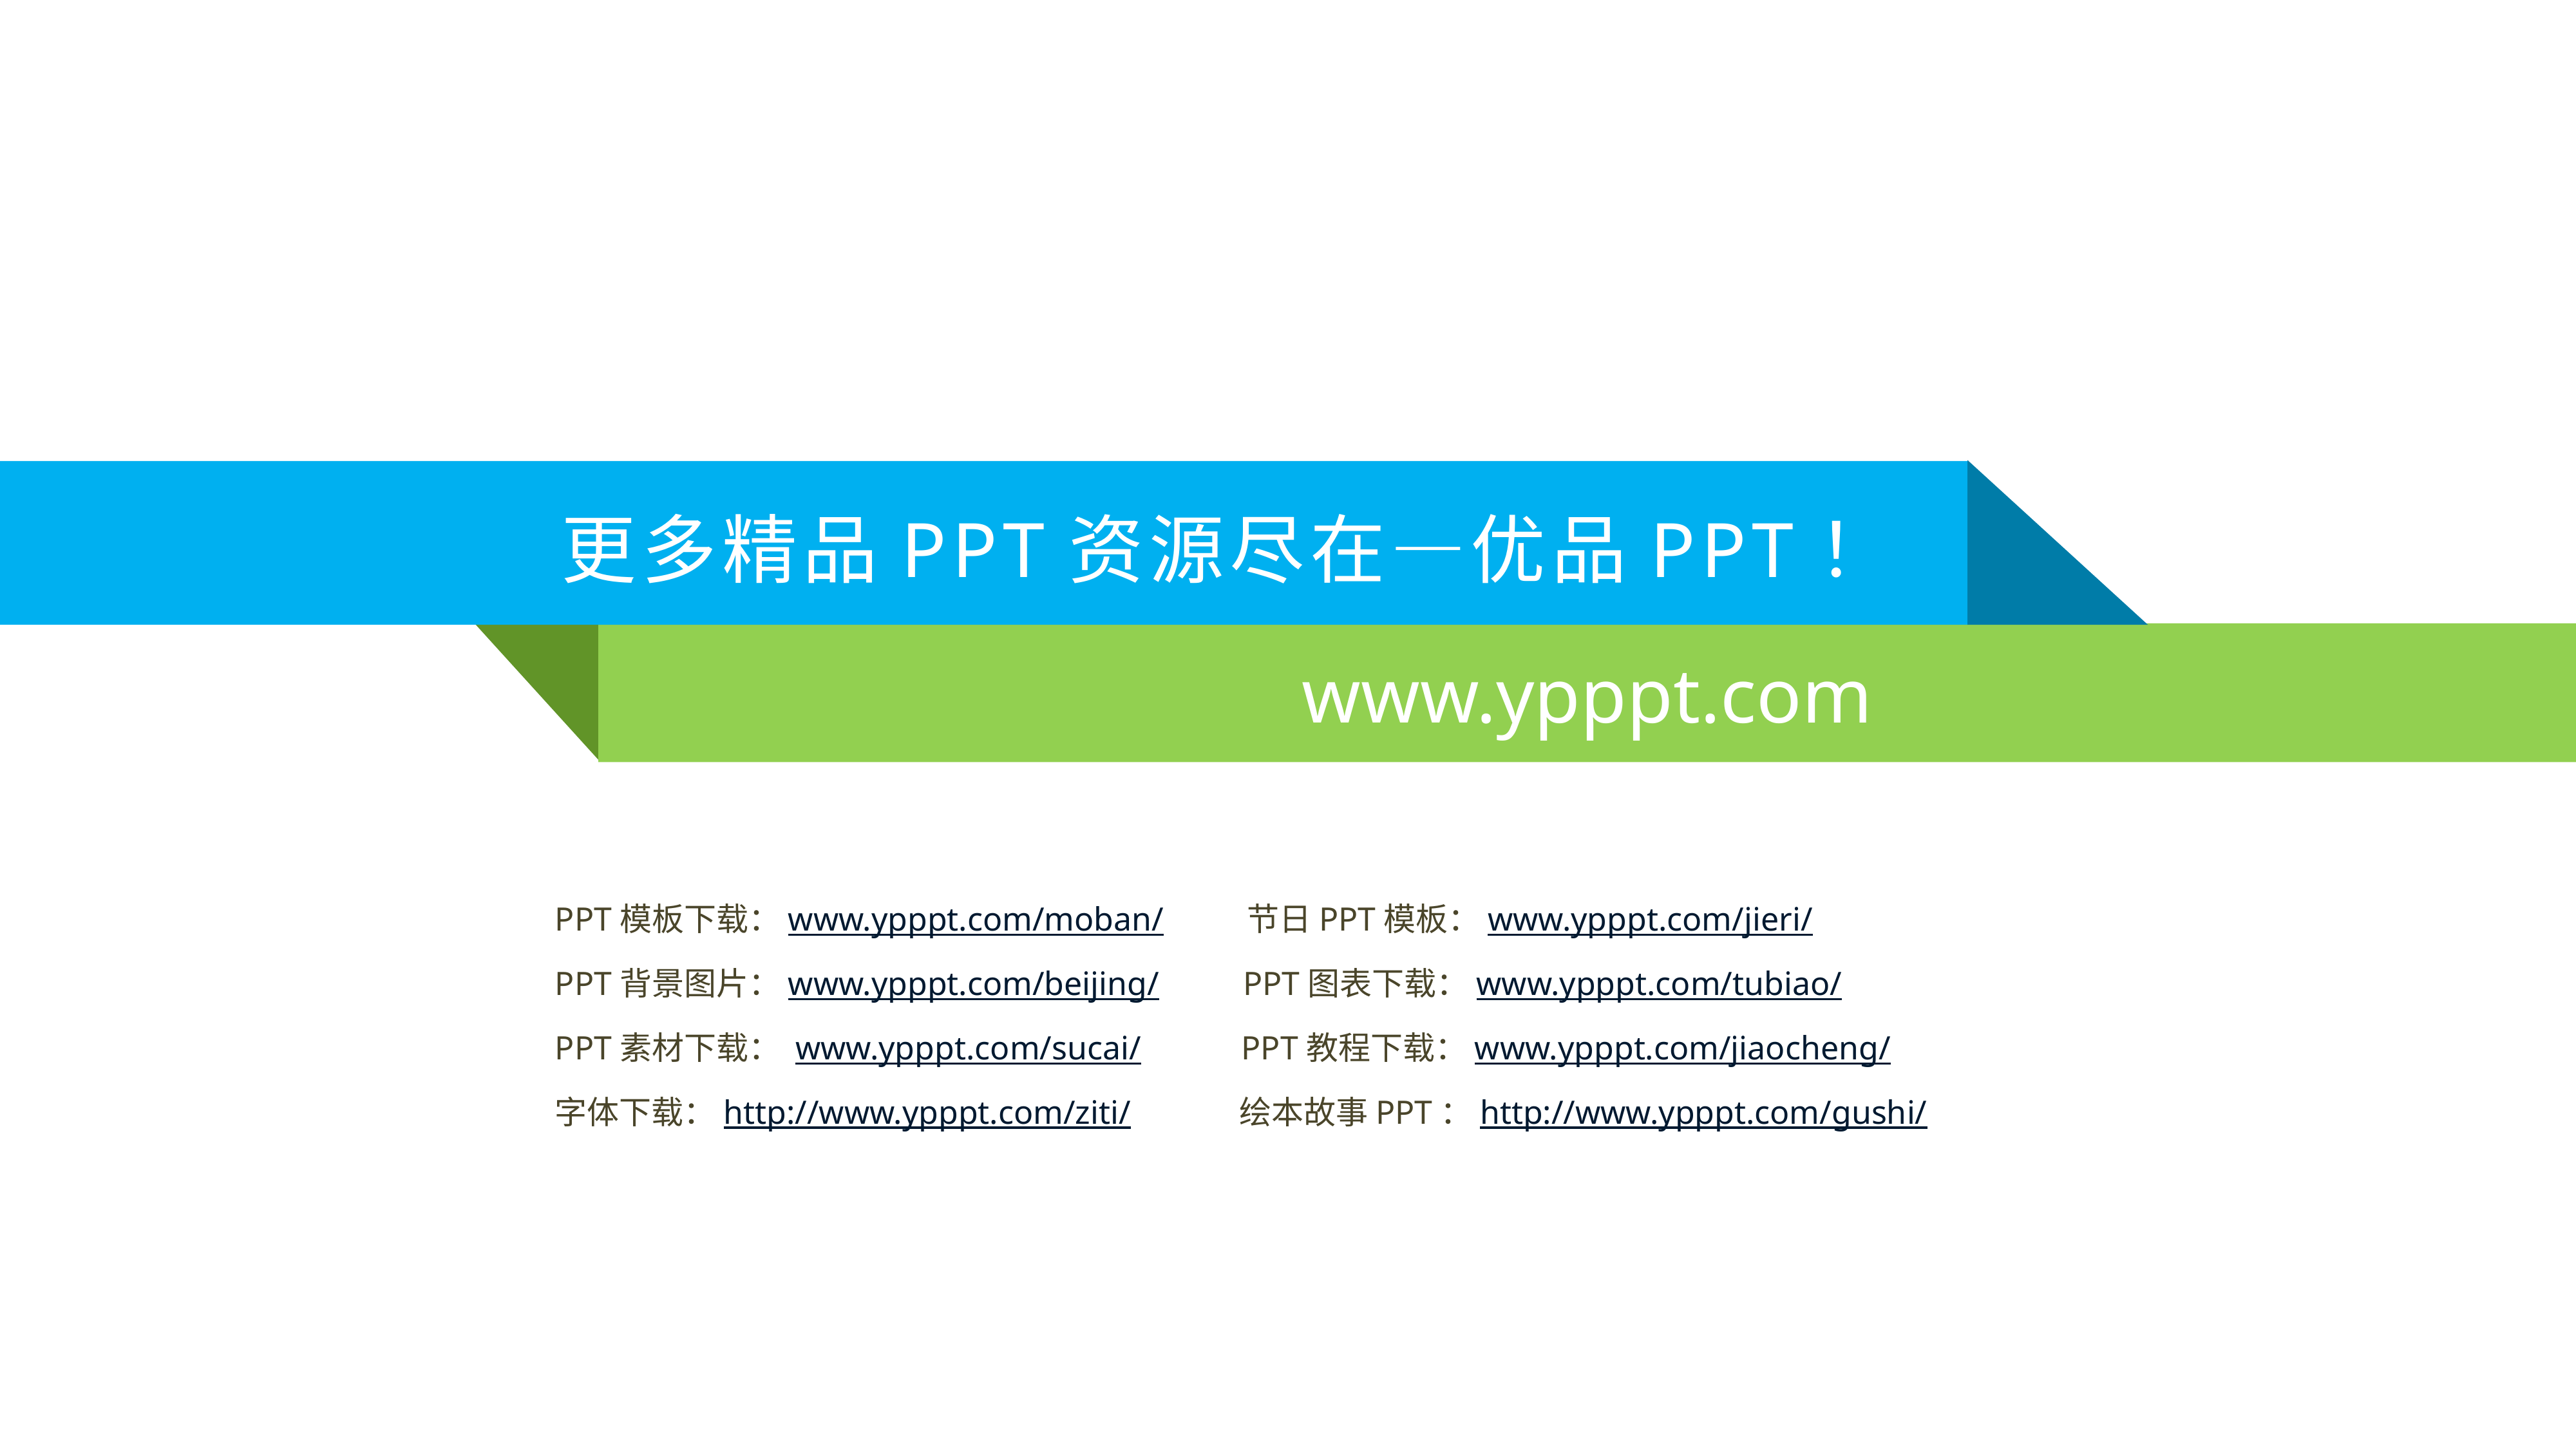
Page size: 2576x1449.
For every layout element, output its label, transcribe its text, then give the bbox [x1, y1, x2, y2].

text_box 更多精品PPT资源尽在—优品PPT！ [0, 460, 1967, 625]
text_box www.ypppt.com [598, 623, 2576, 762]
text_box PPT模板下载：www.ypppt.com/moban/ 节日PPT模板：www.ypppt.com/jieri/ PPT背景图片：www.ypppt.com/beijing/ PPT图表下载：www.ypppt.com/tubiao/ PPT素材下载： www.ypppt.com/sucai/ PPT教程下载：www.ypppt.com/jiaocheng/ 字体下载：http://www.ypppt.com/ziti/ 绘本故事PPT：http://www.ypppt.com/gushi/ [545, 828, 2005, 1186]
text_box [1967, 459, 2150, 626]
text_box [475, 625, 598, 761]
